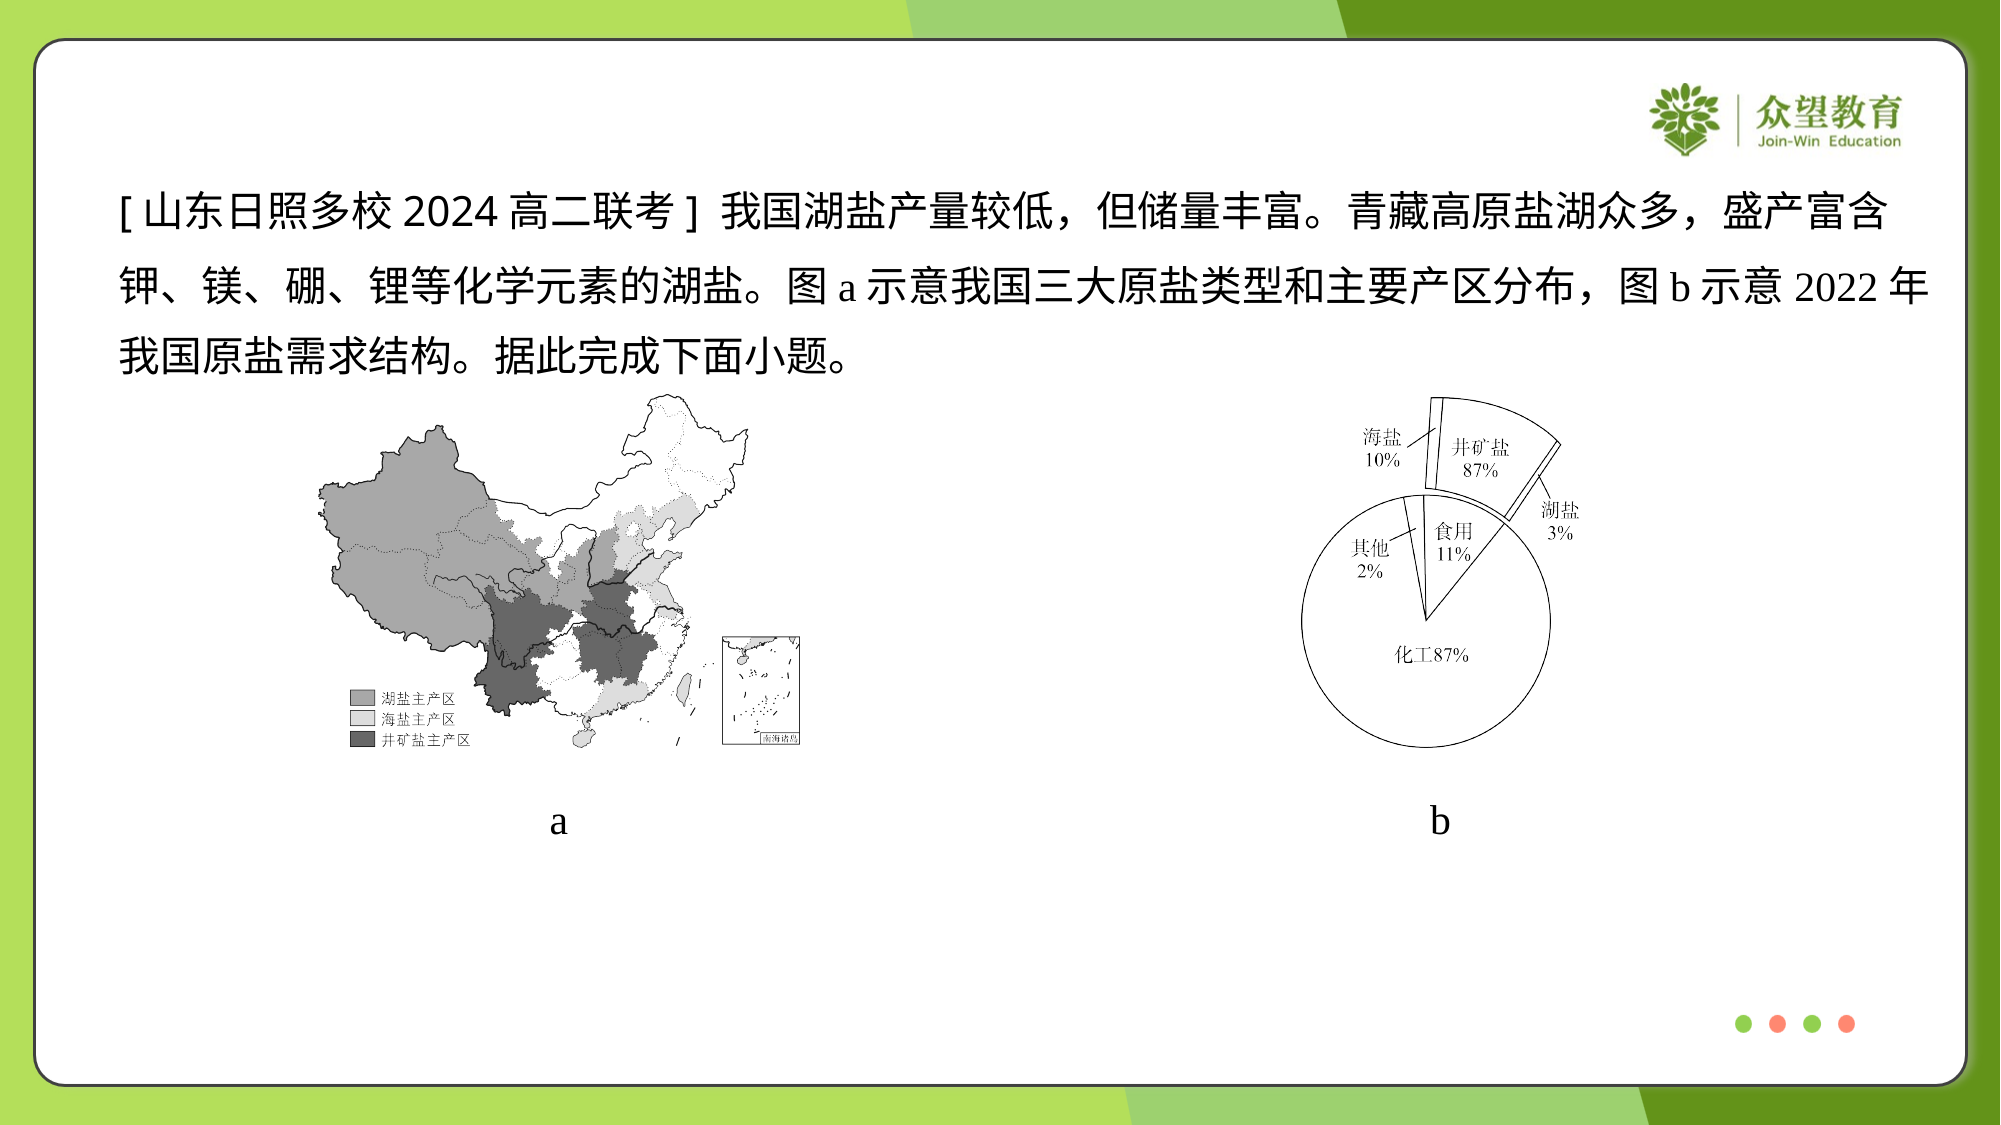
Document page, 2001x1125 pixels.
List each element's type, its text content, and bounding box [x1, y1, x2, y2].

text_box [山东日照多校2024高二联考] 我国湖盐产量较低，但储量丰富。青藏高原盐湖众多，盛产富含 钾、镁、硼、锂等化学元素的湖盐。图a示意我国三大原盐类型和主要产区分布，图b示意2022年 我国原盐需求结构。据此完成下面小题。 [118, 159, 1883, 373]
text_box a [544, 768, 573, 902]
text_box b [1425, 768, 1456, 902]
picture [0, 0, 2000, 1125]
